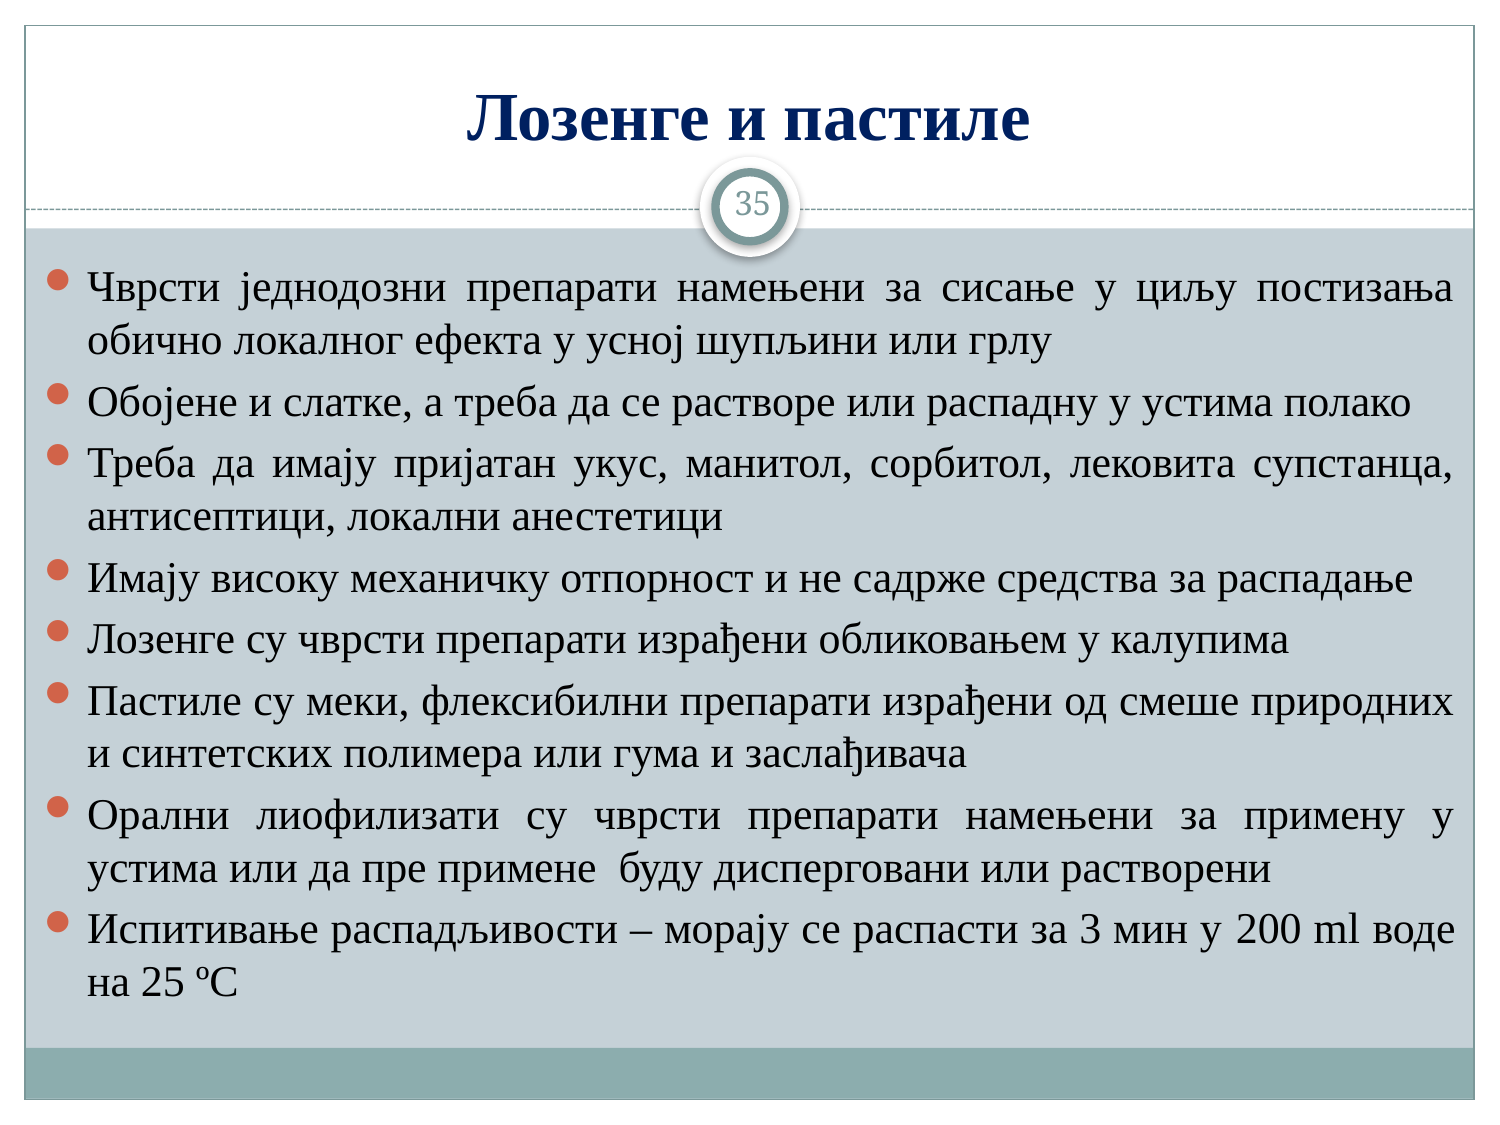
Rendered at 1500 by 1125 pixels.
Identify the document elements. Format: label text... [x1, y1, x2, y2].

title Лозенге и пастиле [49, 37, 1450, 162]
list Чврсти једнодозни препарати намењени за сисање у циљу постизања обично локалног ефекта у усној шупљини или грлу Обојене и слатке, а треба да се растворе или распадну у устима полако Треба да имају пријатан укус, манитол, сорбитол, лековита супстанца, антисептици, локални анестетици Имају високу механичку отпорност и не садрже средства за распадање Лозенге су чврсти препарати израђени обликовањем у калупима Пастиле су меки, флексибилни препарати израђени од смеше природних и синтетских полимера или гума и заслађивача Орални лиофилизати су чврсти препарати намењени за примену у устима или да пре примене буду дисперговани или растворени Испитивање распадљивости – морају се распасти за 3 мин у 200 ml воде на 25 ºC [29, 250, 1471, 1094]
slide_number 35 [715, 168, 791, 241]
